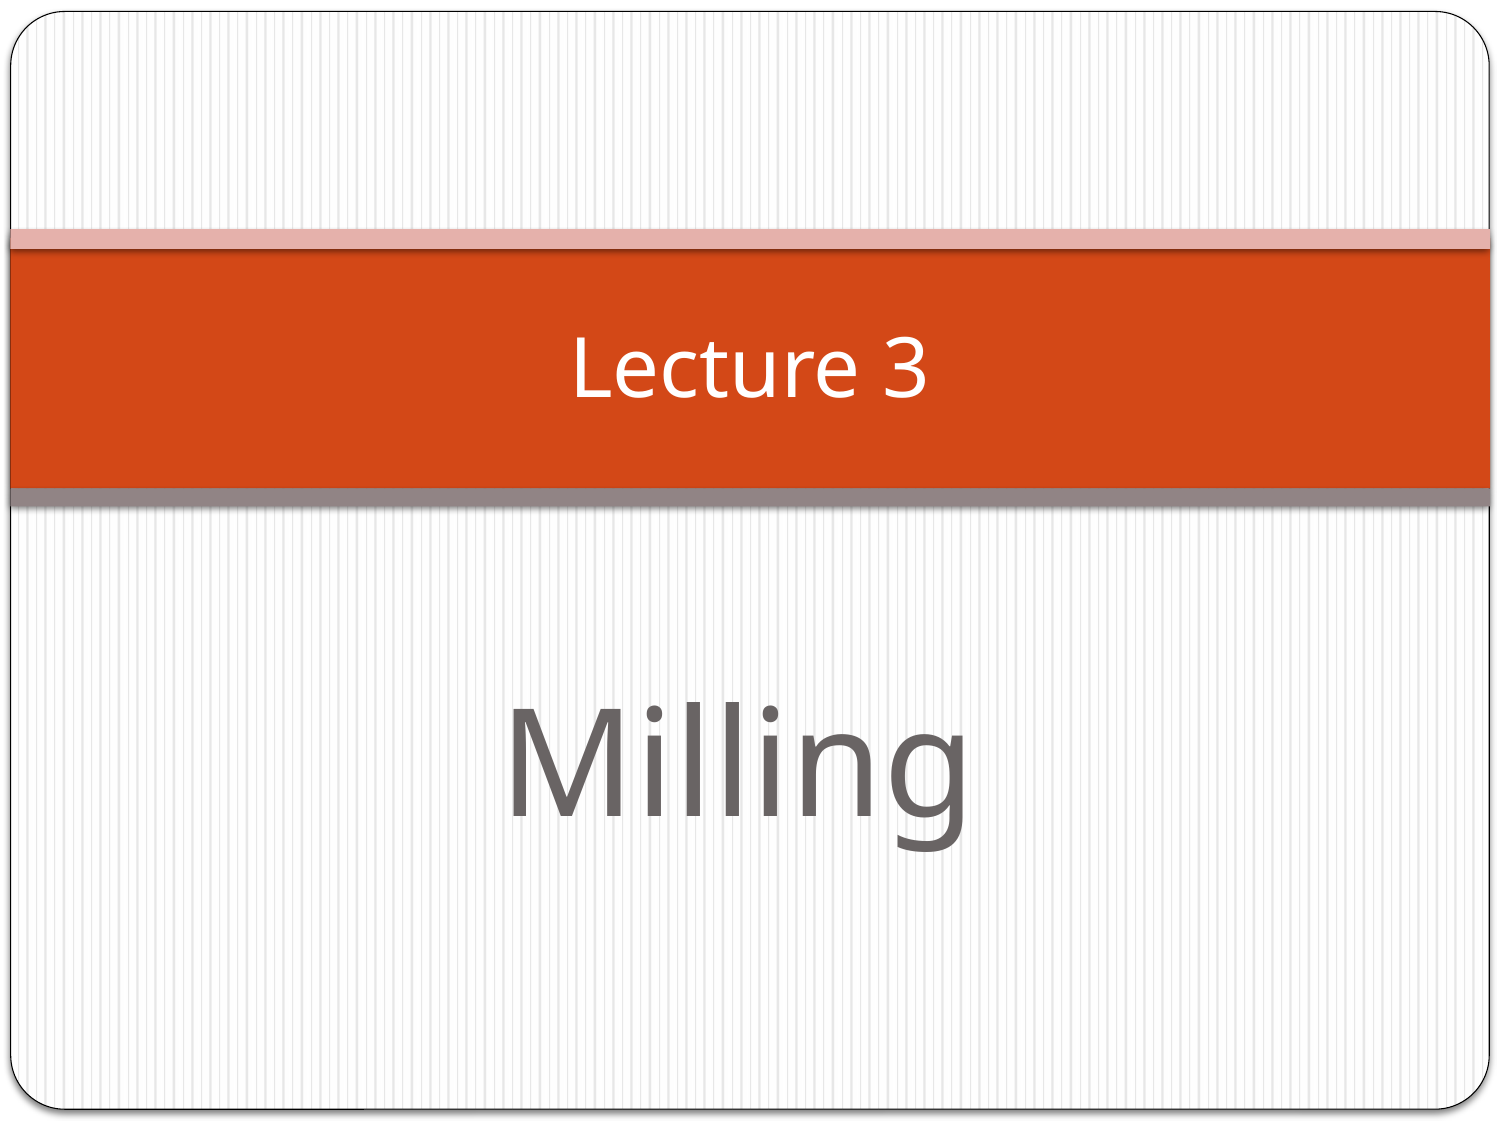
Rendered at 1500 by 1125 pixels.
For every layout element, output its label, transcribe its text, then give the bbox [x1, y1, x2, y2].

subtitle Milling [212, 624, 1263, 888]
title Lecture 3 [75, 247, 1425, 489]
